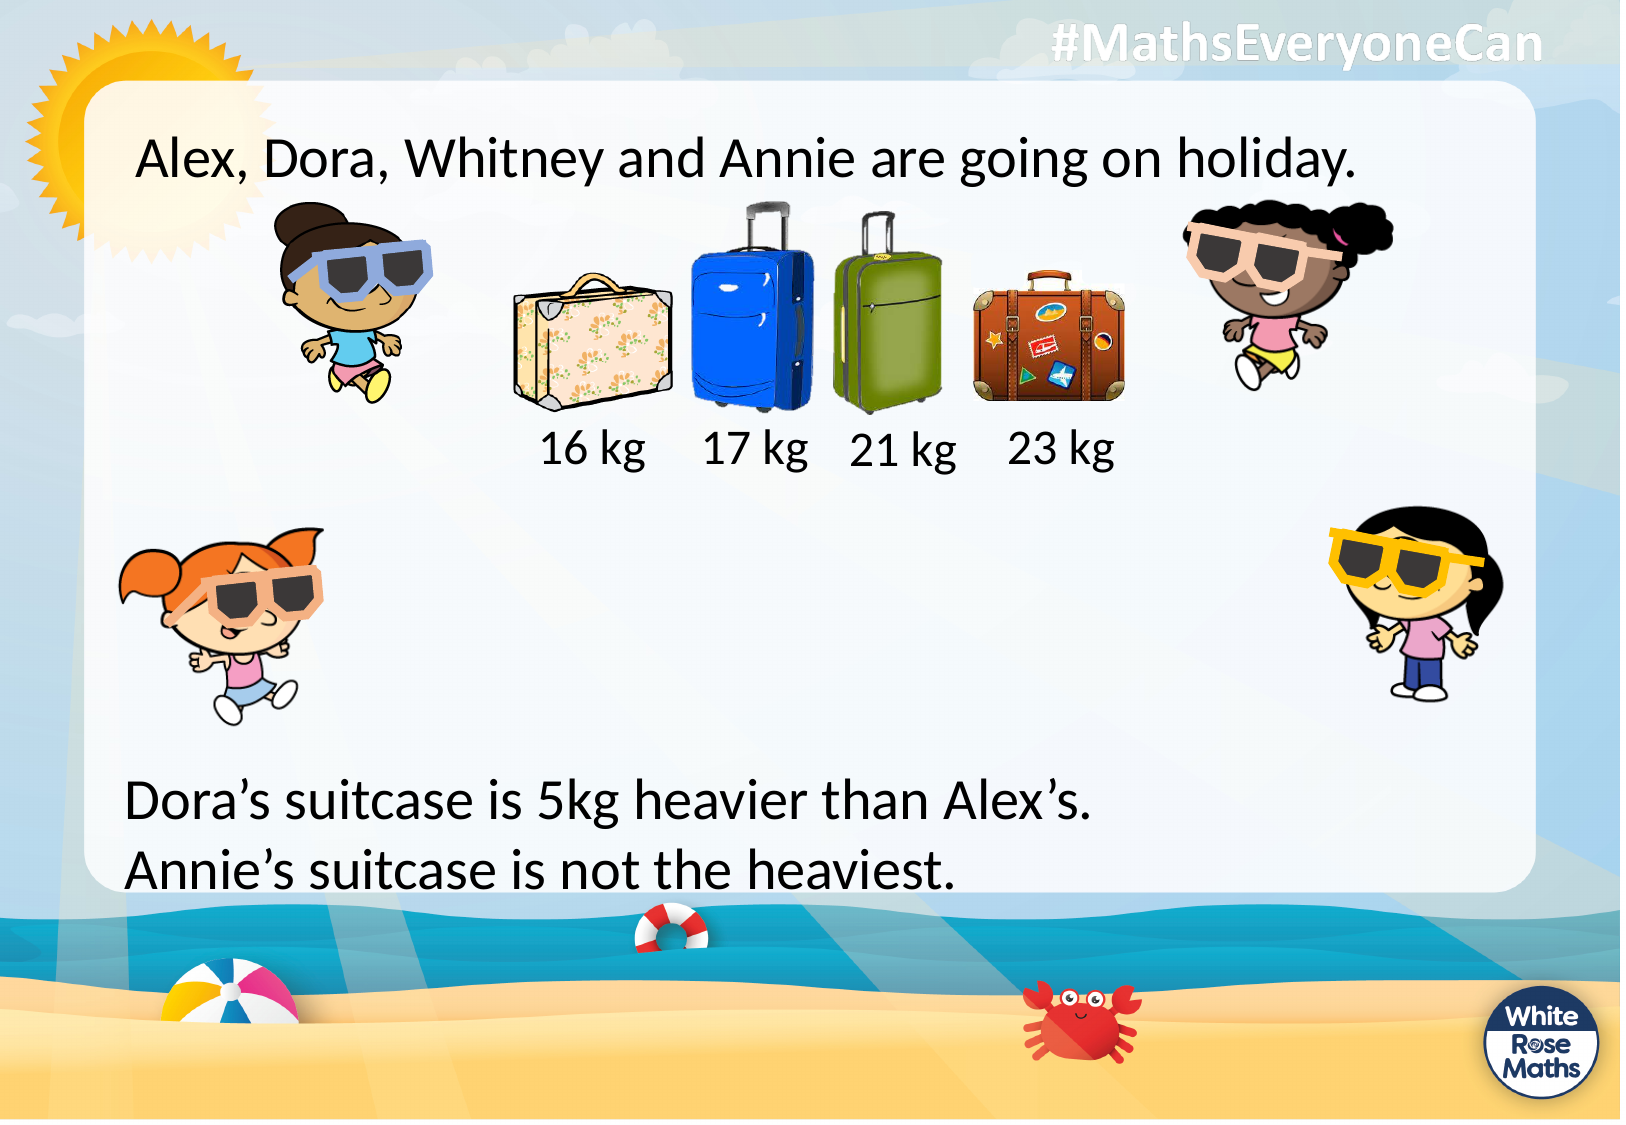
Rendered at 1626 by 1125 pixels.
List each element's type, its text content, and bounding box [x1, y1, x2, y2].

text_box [1037, 248, 1195, 483]
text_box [1174, 161, 1401, 440]
text_box Dora’s suitcase is 5kg heavier than Alex’s. Annie’s suitcase is not the heaviest. [109, 753, 1509, 979]
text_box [833, 211, 1037, 486]
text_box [1299, 480, 1527, 730]
picture [0, 0, 1626, 1125]
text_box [235, 176, 454, 441]
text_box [97, 496, 329, 775]
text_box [488, 255, 685, 484]
text_box Alex, Dora, Whitney and Annie are going on holiday. [120, 111, 1434, 197]
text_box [685, 195, 888, 484]
